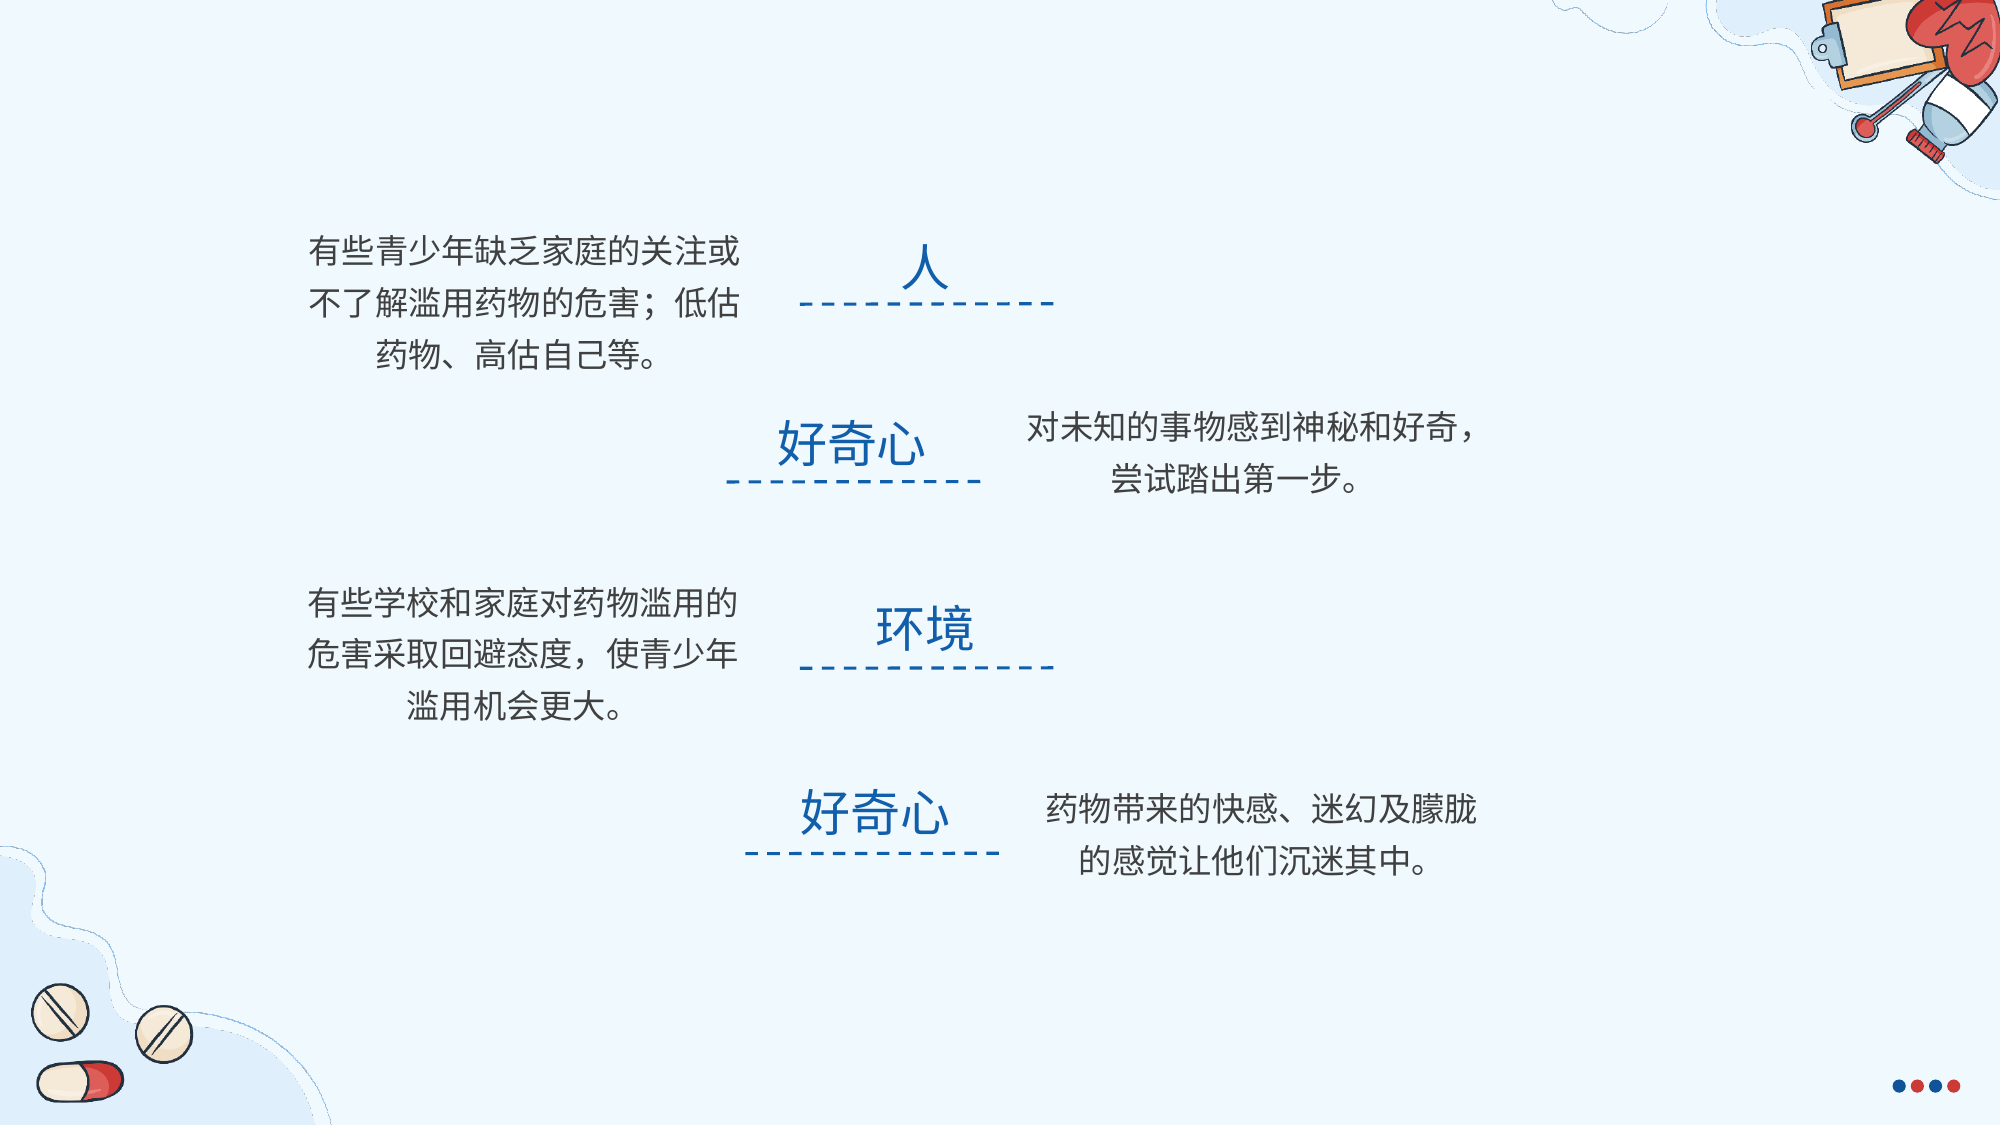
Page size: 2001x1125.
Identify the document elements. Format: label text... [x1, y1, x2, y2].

picture [0, 687, 388, 1125]
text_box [286, 211, 1481, 508]
text_box 环境 [810, 590, 1041, 665]
text_box 好奇心 [785, 774, 966, 849]
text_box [1892, 1079, 1961, 1093]
text_box 药物带来的快感、迷幻及朦胧的感觉让他们沉迷其中。 [1024, 769, 1500, 888]
picture [1499, 0, 2000, 462]
text_box 有些学校和家庭对药物滥用的危害采取回避态度，使青少年滥用机会更大。 [285, 562, 761, 733]
